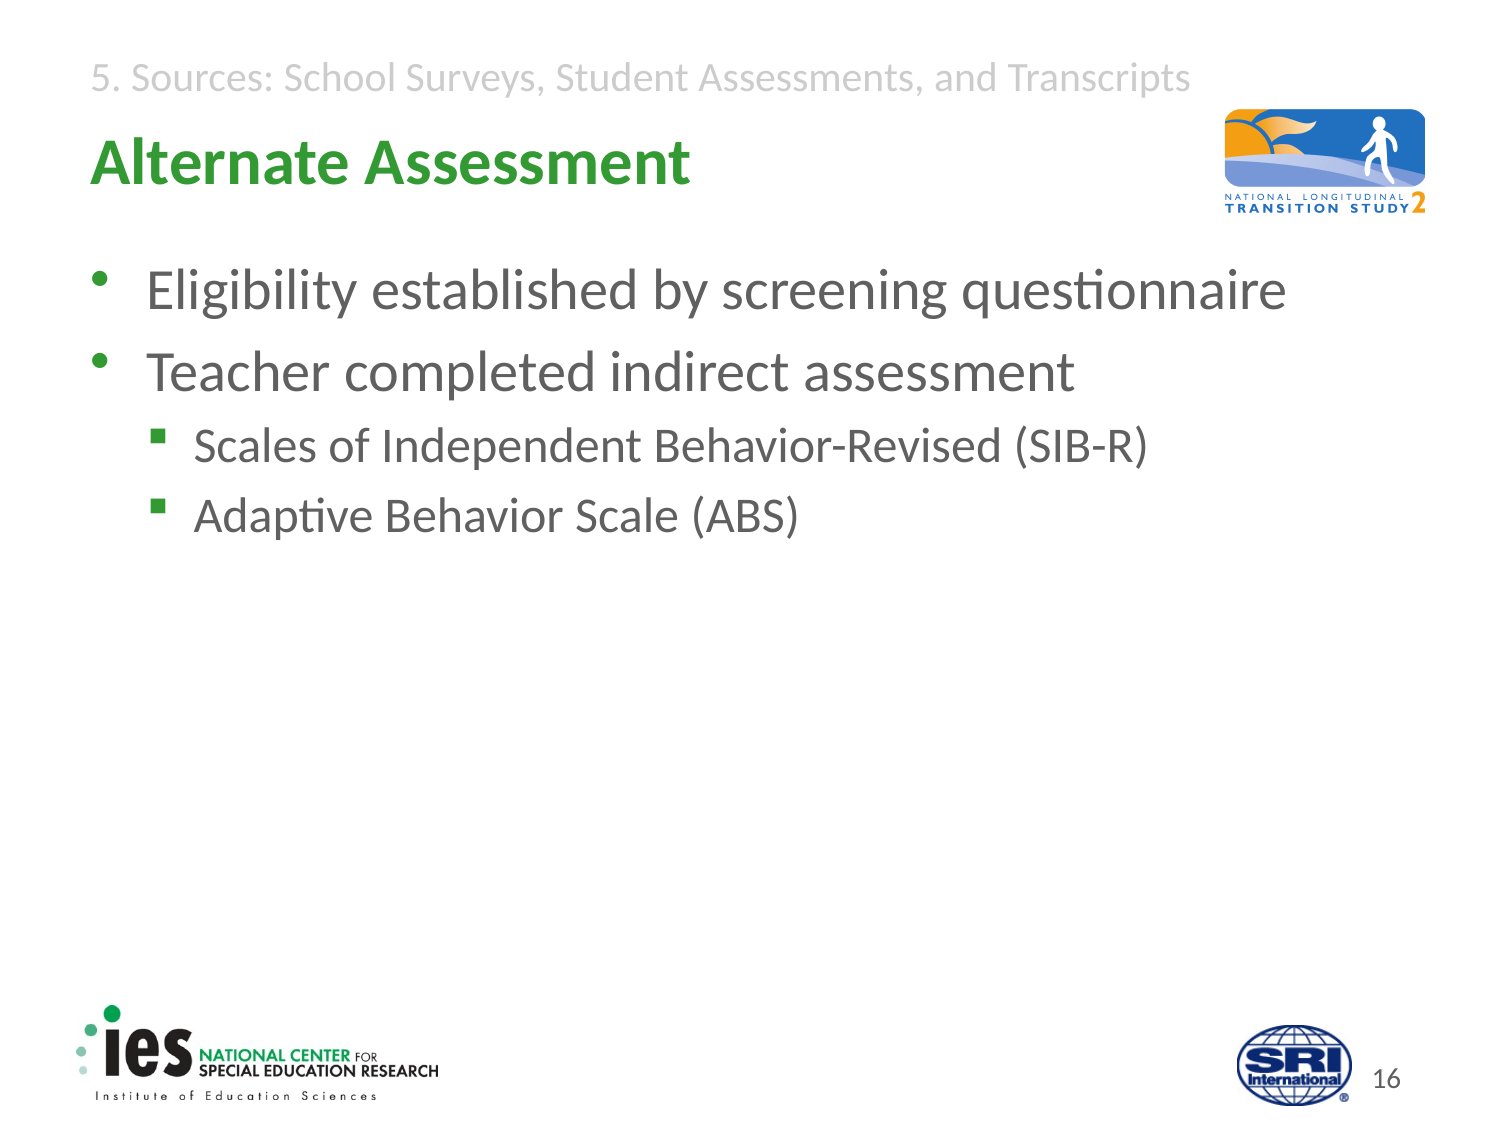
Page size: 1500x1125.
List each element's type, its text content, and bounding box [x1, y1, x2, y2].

slide_number 15 [1312, 1051, 1417, 1125]
picture [76, 1005, 438, 1100]
list Eligibility established by screening questionnaire Teacher completed indirect assessment Scales of Independent Behavior-Revised (SIB-R) Adaptive Behavior Scale (ABS) [74, 243, 1426, 987]
picture [1237, 1025, 1352, 1106]
title Alternate Assessment [74, 90, 1426, 226]
